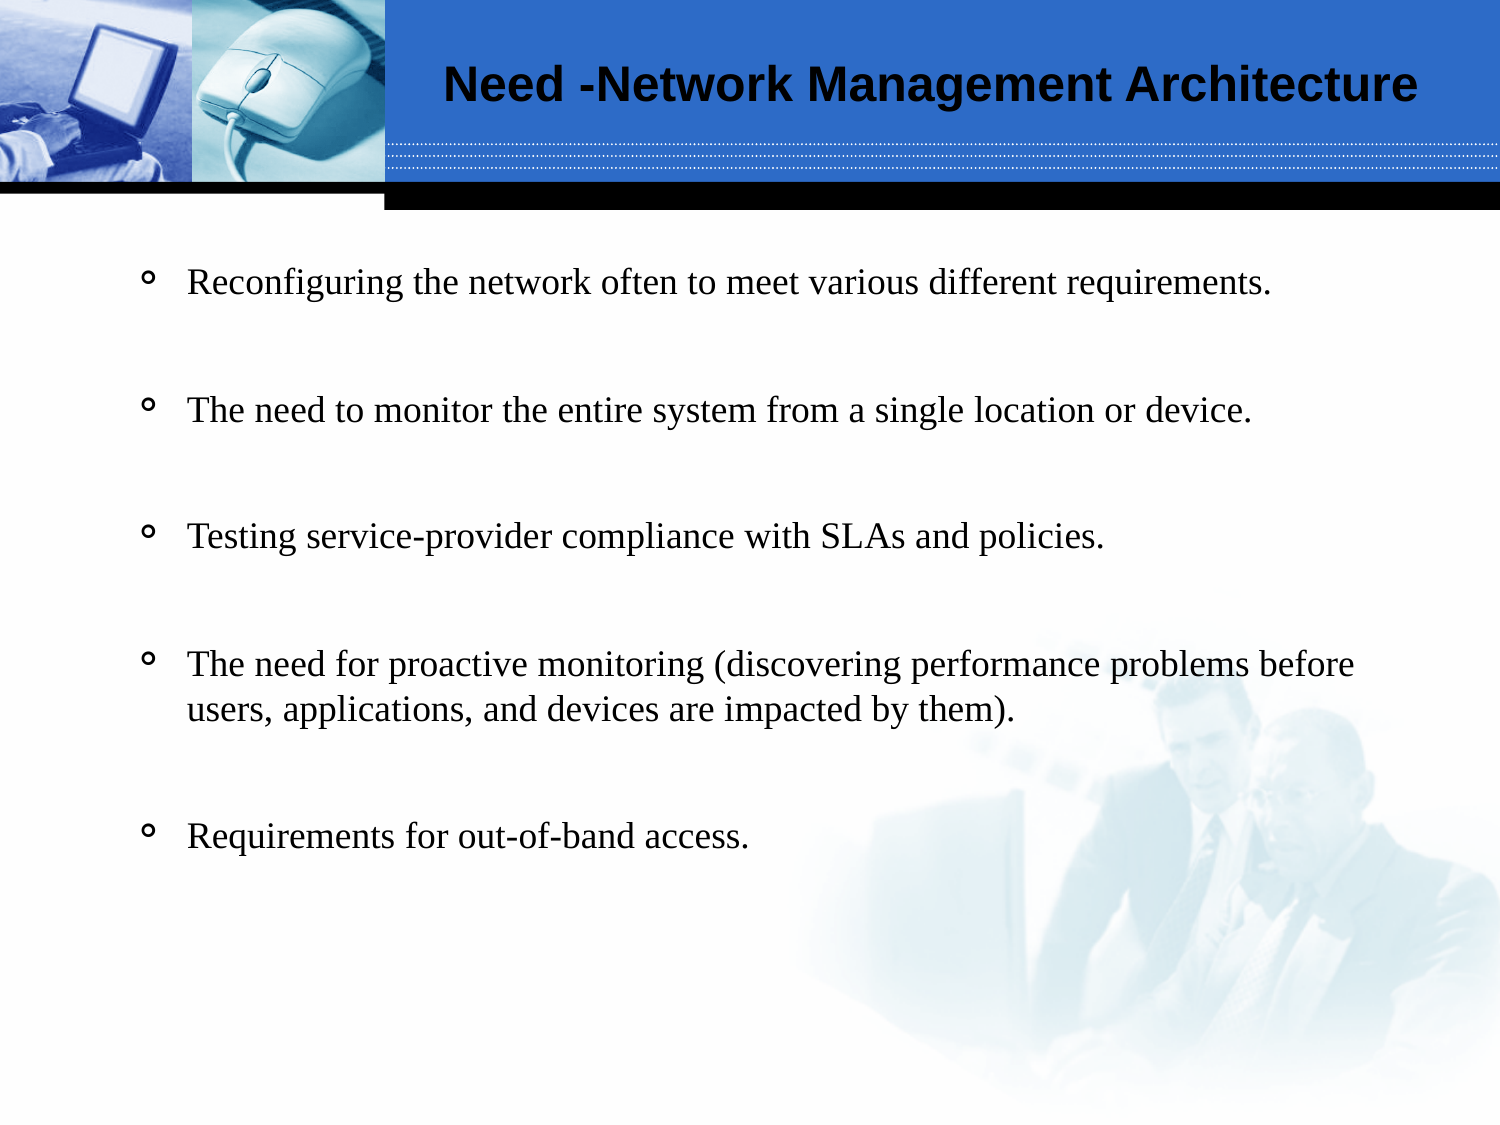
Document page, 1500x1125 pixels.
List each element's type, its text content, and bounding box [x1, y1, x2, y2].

picture [0, 194, 1500, 1125]
title Need -Network Management Architecture [412, 37, 1450, 125]
list Reconfiguring the network often to meet various different requirements. The need to monitor the entire system from a single location or device. Testing service-provider compliance with SLAs and policies. The need for proactive monitoring (discovering performance problems before users, applications, and devices are impacted by them). Requirements for out-of-band access. [50, 249, 1400, 1075]
picture [0, 0, 385, 181]
